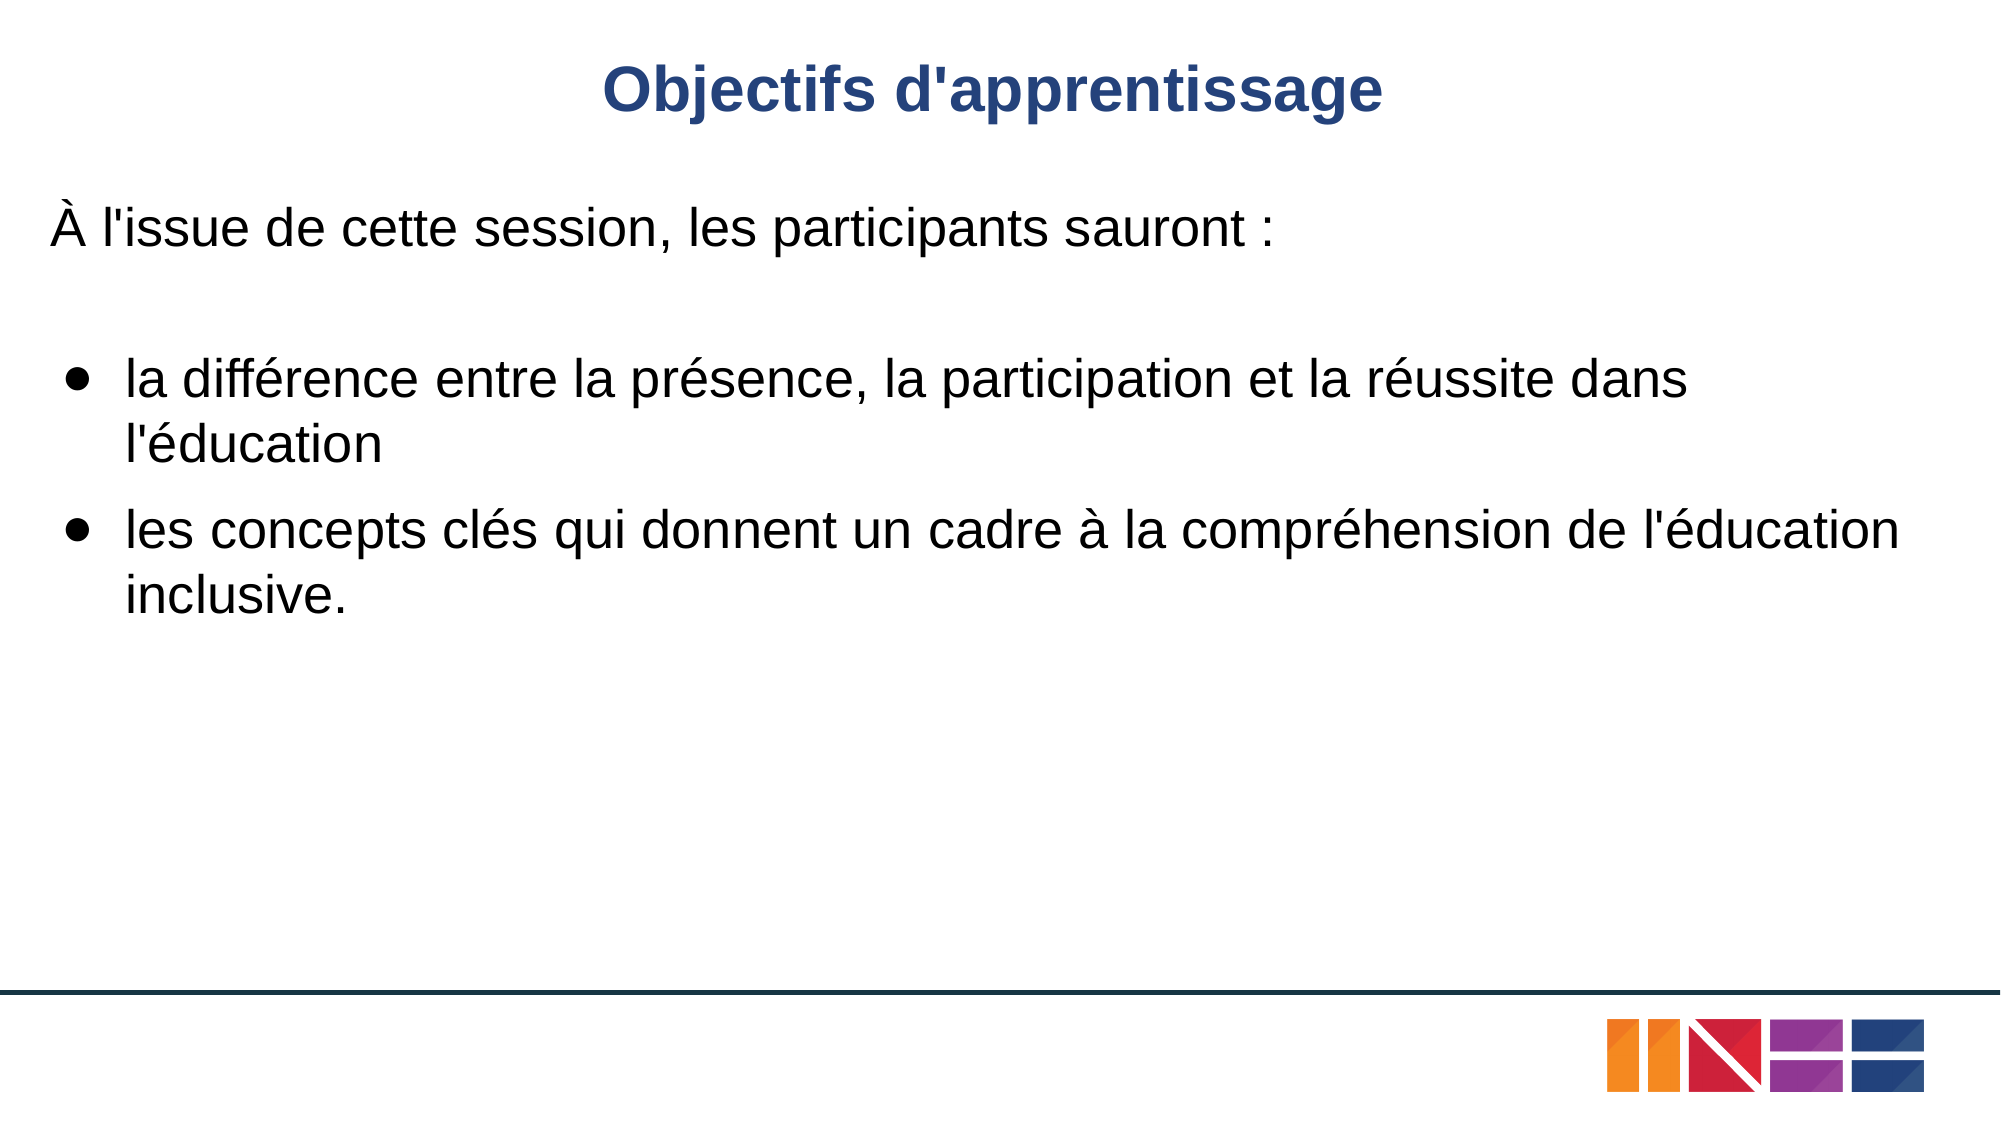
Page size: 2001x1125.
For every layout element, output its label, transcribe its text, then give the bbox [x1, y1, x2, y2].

title Objectifs d'apprentissage [31, 28, 1957, 145]
list À l'issue de cette session, les participants sauront : la différence entre la présence, la participation et la réussite dans l'éducation les concepts clés qui donnent un cadre à la compréhension de l'éducation inclusive. [31, 172, 1971, 935]
picture [1607, 1019, 1924, 1092]
